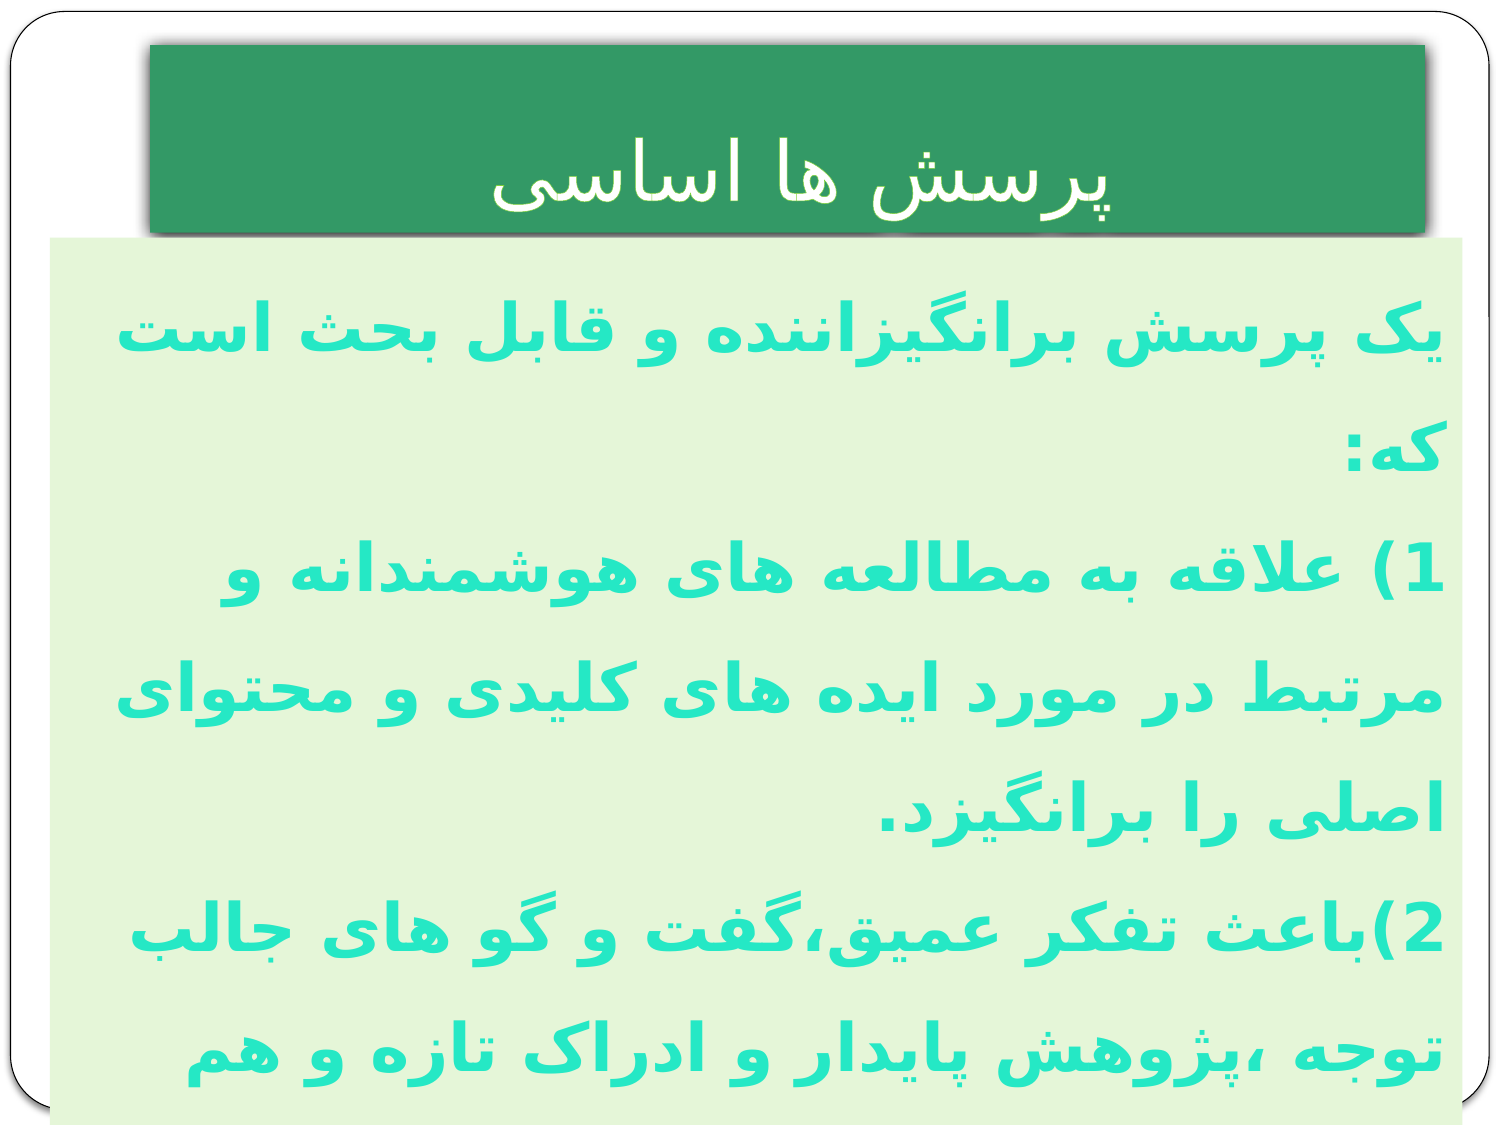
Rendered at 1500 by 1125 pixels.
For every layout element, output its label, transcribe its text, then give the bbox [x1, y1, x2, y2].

title پرسش ها اساسی [150, 45, 1425, 233]
text_box یک پرسش برانگیزاننده و قابل بحث است که: 1) علاقه به مطالعه های هوشمندانه و مرتبط در مورد ایده های کلیدی و محتوای اصلی را برانگیزد. 2)باعث تفکر عمیق،گفت و گو های جالب توجه ،پژوهش پایدار و ادراک تازه و هم چنین پرسش های جدید شود. 3) دانش آموزان را وادارد که برای ایده ها و پاسخ پرسش هایشان شواهد مستدل ارایه کنند. [49, 237, 1463, 1125]
